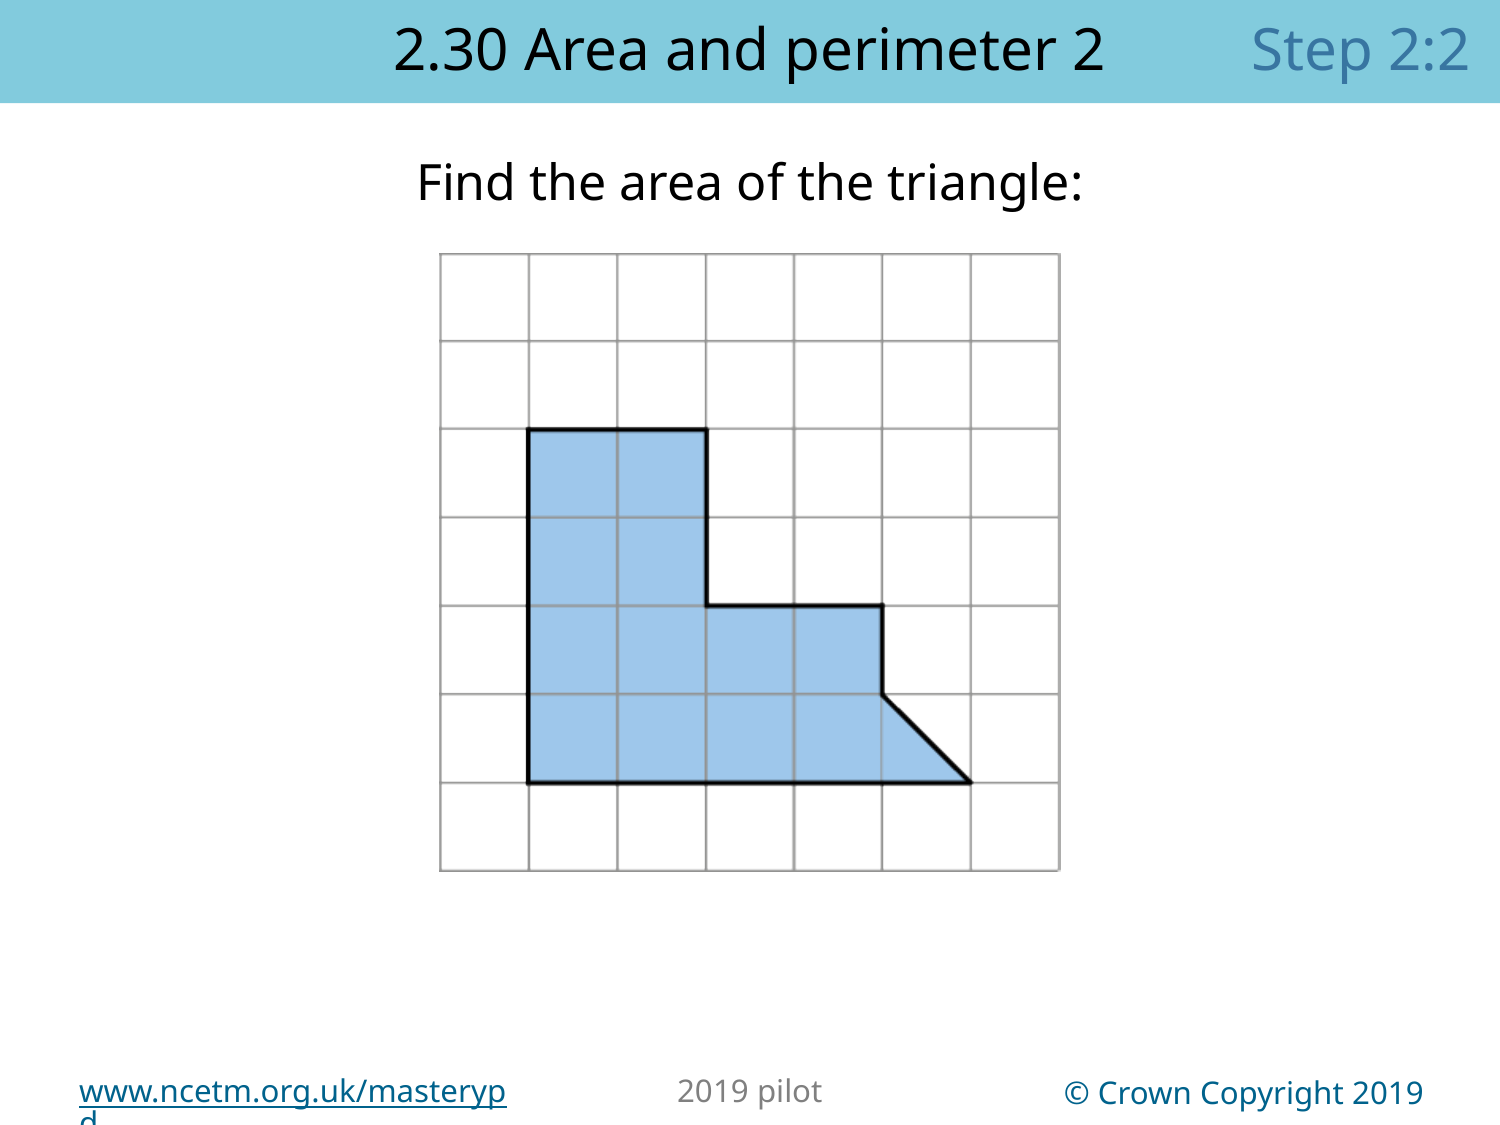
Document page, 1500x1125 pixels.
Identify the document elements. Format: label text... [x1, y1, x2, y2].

text_box Find the area of the triangle: [45, 143, 1455, 218]
picture [439, 253, 1061, 872]
list Step 2:2 [0, 0, 1500, 104]
